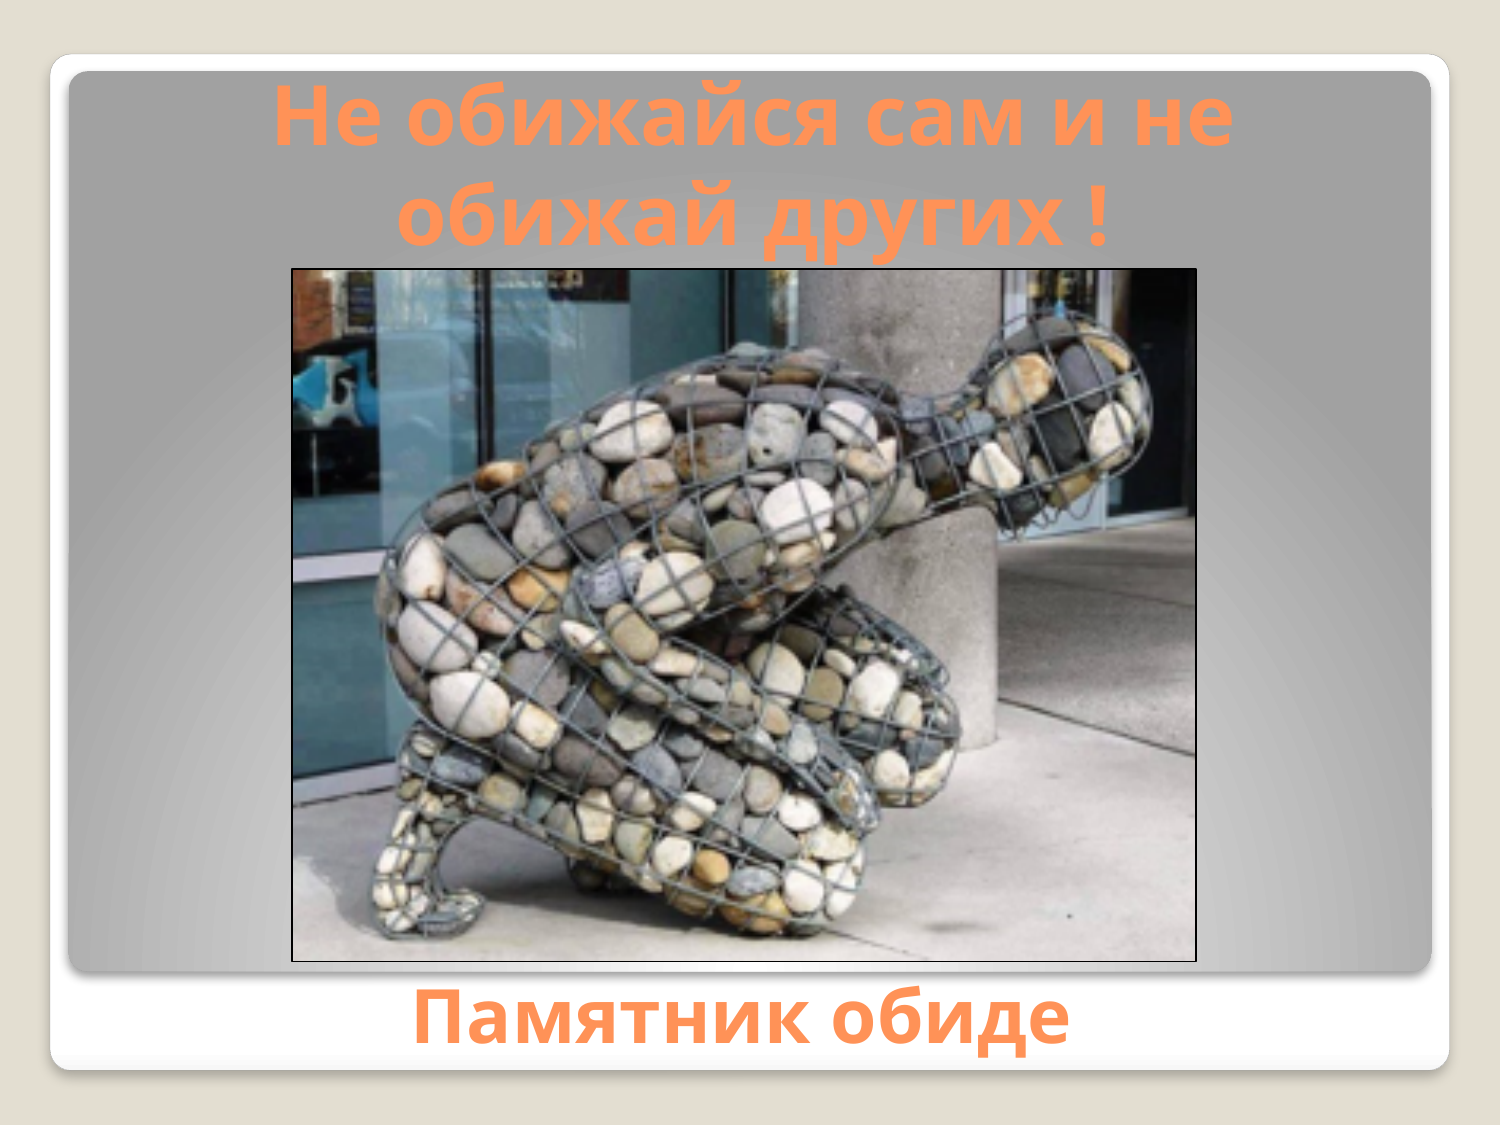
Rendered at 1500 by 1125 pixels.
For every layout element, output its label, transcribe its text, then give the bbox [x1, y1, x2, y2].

text_box Памятник обиде [70, 421, 1413, 1067]
picture [292, 269, 1196, 962]
title Не обижайся сам и не обижай других ! [82, 73, 1425, 270]
